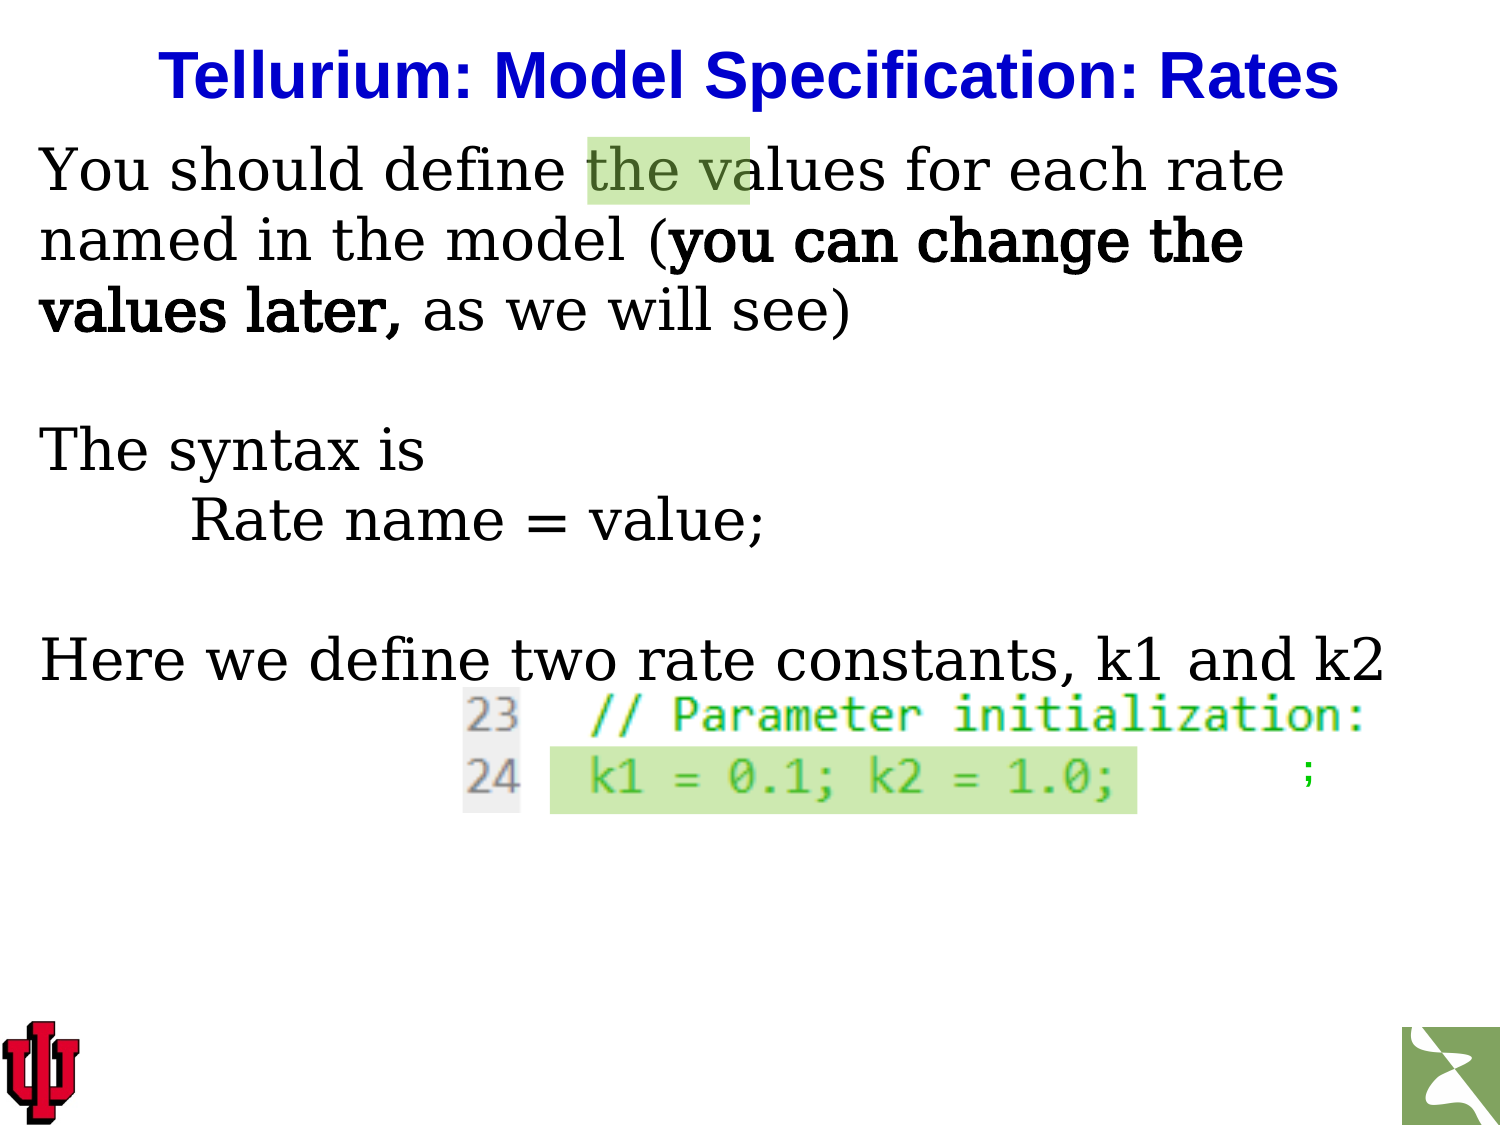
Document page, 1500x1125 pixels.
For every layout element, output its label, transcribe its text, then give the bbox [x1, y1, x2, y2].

picture [0, 1020, 80, 1125]
text_box [0, 556, 1500, 663]
text_box You should define the values for each rate named in the model (you can change the values later, as we will see) The syntax is Rate name = value; Here we define two rate constants, k1 and k2 [24, 478, 1425, 556]
text_box You should define the values for each rate named in the model (you can change the values later, as we will see) The syntax is Rate name = value; Here we define two rate constants, k1 and k2 [24, 663, 1425, 1050]
title Tellurium: Model Specification: Rates [0, 19, 1500, 112]
picture [1402, 1027, 1500, 1125]
text_box [585, 135, 752, 207]
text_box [462, 687, 1426, 813]
text_box [0, 112, 1500, 478]
